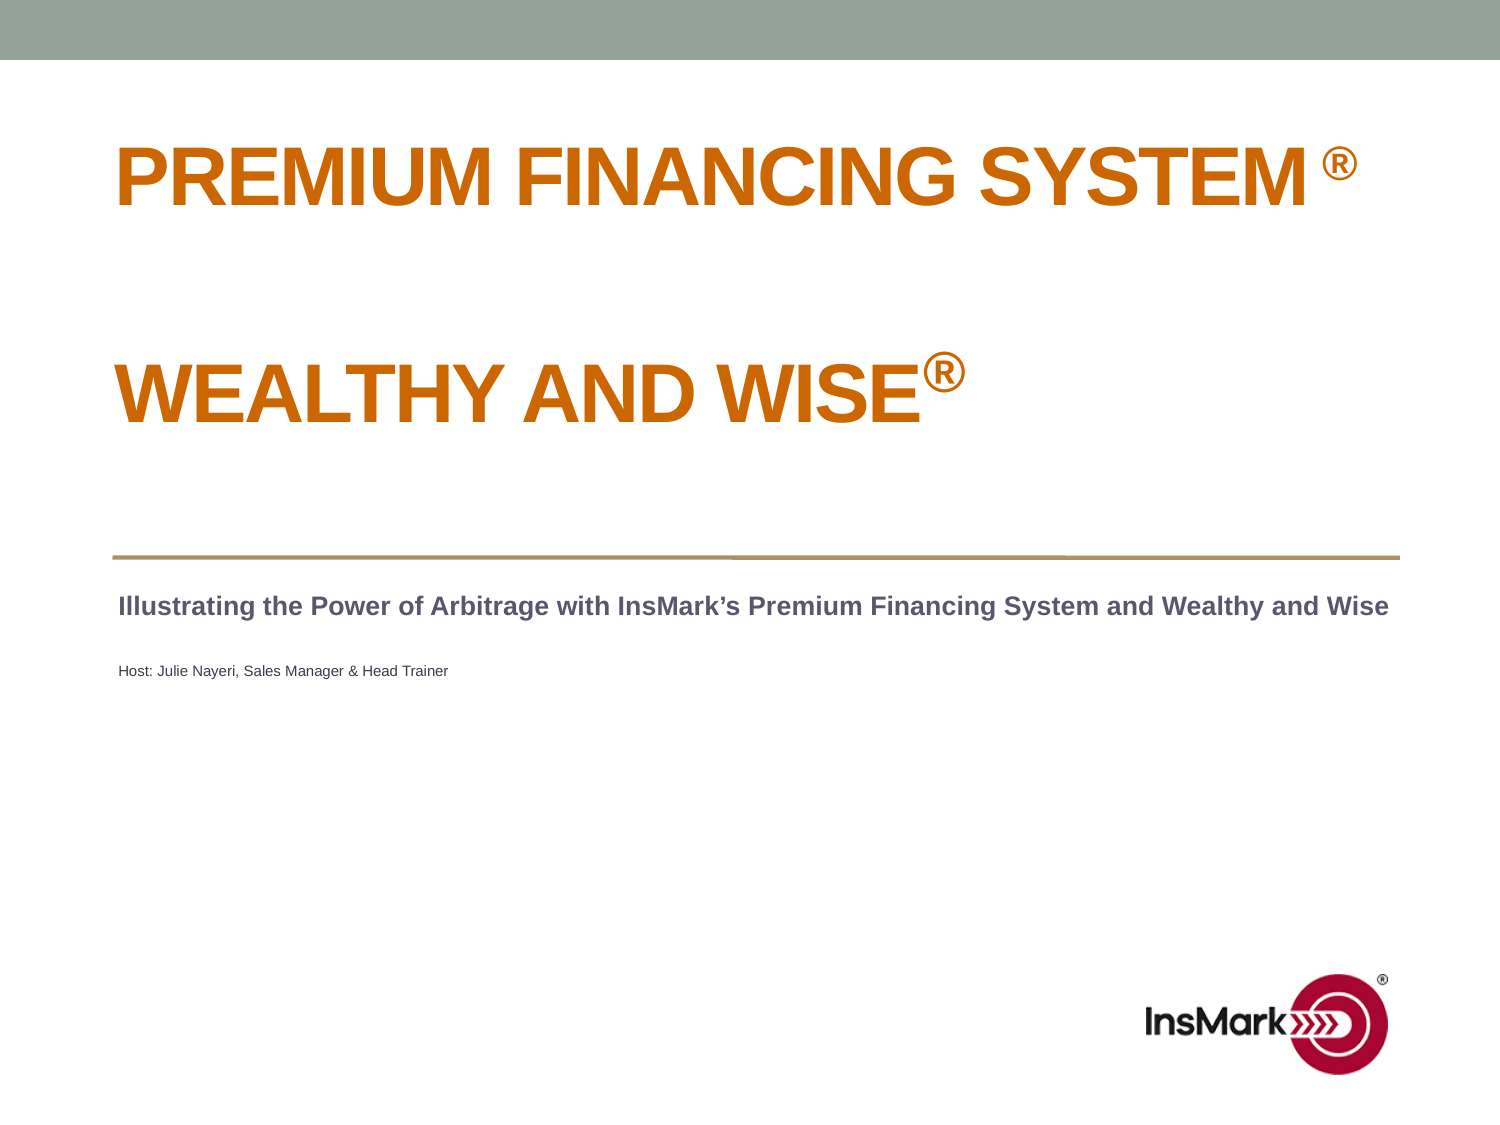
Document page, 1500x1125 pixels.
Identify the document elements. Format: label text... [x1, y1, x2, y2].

subtitle Illustrating the Power of Arbitrage with InsMark’s Premium Financing System and Wealthy and Wise Host: Julie Nayeri, Sales Manager & Head Trainer [103, 563, 1438, 725]
picture [1146, 974, 1388, 1076]
title Premium Financing System ® Wealthy and wise® [99, 162, 1388, 450]
